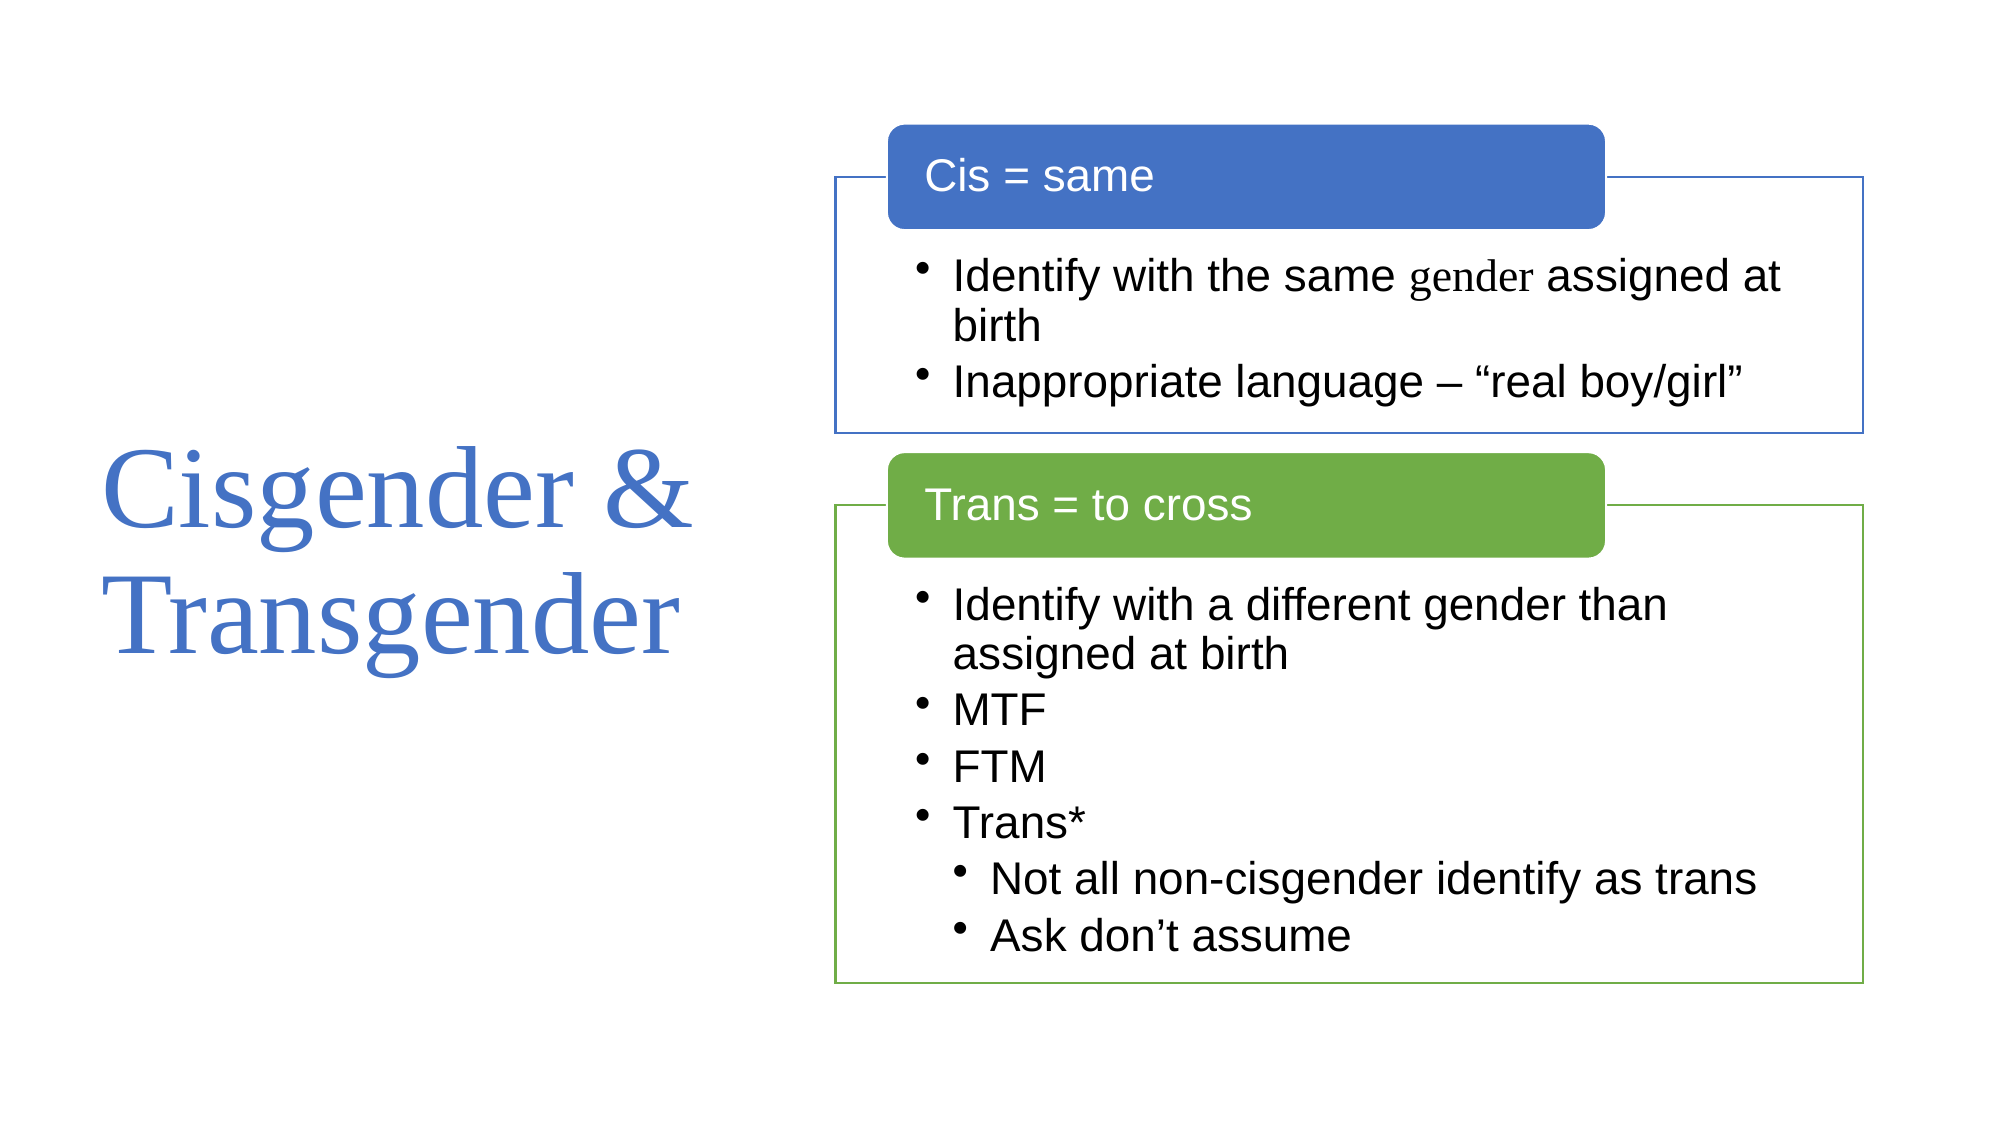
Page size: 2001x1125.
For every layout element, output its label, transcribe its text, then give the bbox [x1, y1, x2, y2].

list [835, 101, 1863, 1005]
title Cisgender & Transgender [86, 101, 711, 1005]
